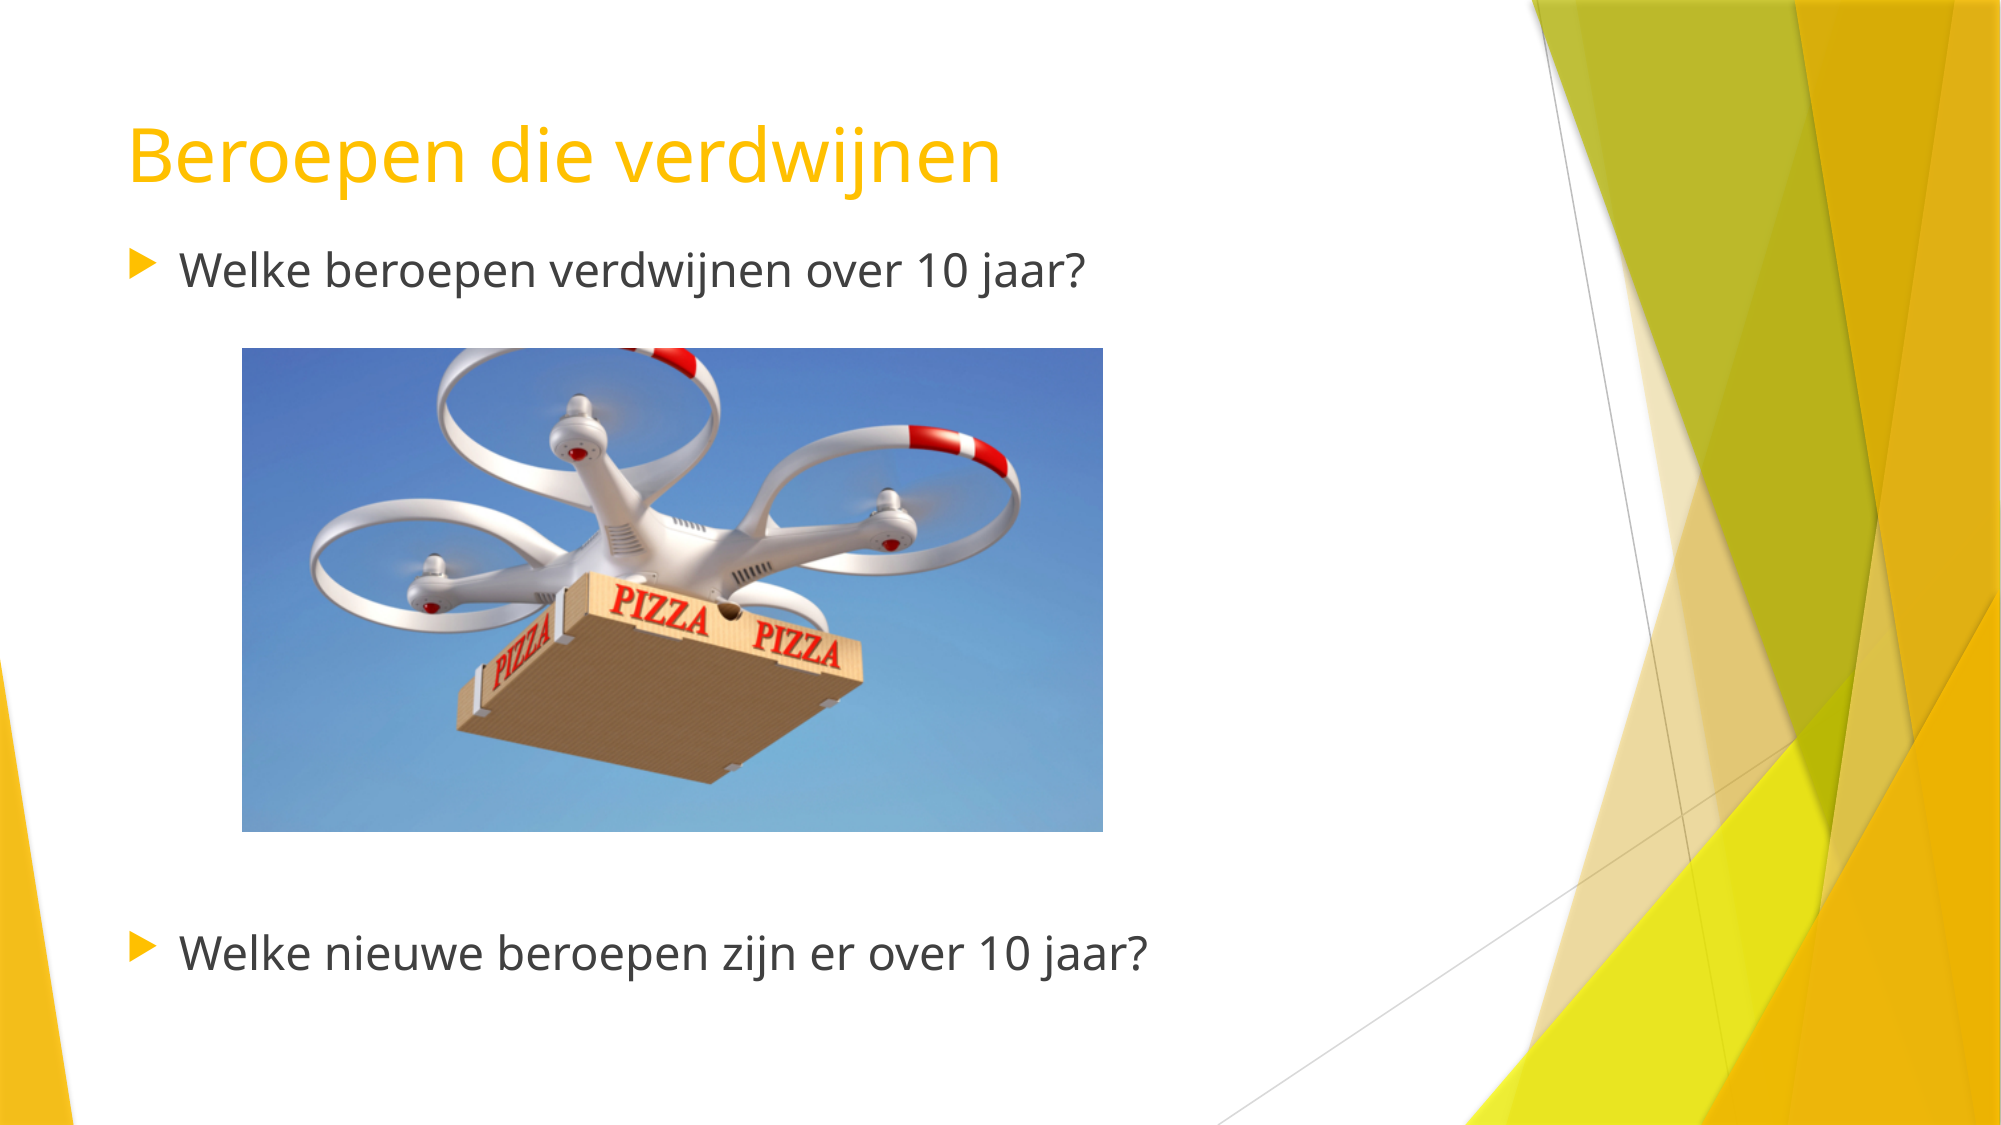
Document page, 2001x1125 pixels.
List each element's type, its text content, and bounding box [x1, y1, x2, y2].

list Welke beroepen verdwijnen over 10 jaar? Welke nieuwe beroepen zijn er over 10 jaar? [111, 232, 1522, 992]
picture [242, 347, 1104, 832]
title Beroepen die verdwijnen [111, 99, 1522, 232]
